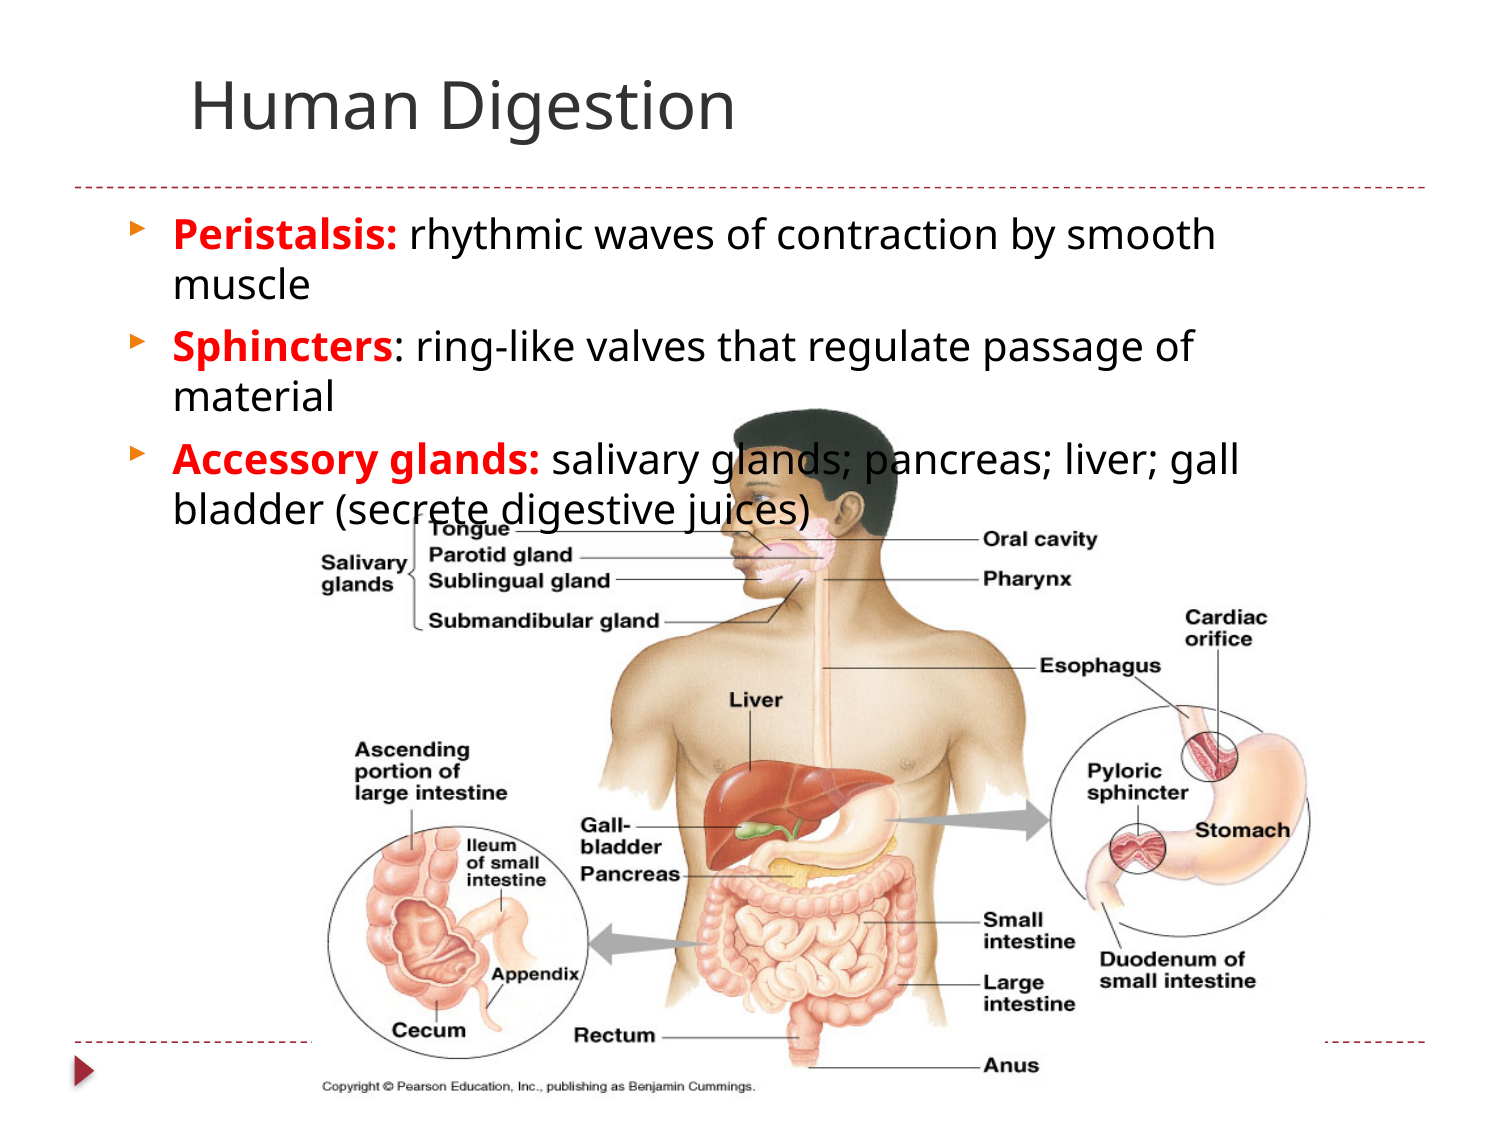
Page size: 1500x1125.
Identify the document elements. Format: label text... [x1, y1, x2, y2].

title Human Digestion [174, 0, 1450, 150]
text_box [312, 399, 1326, 1101]
list Peristalsis: rhythmic waves of contraction by smooth muscle Sphincters: ring-like valves that regulate passage of material Accessory glands: salivary glands; pancreas; liver; gall bladder (secrete digestive juices) [112, 200, 1375, 1000]
